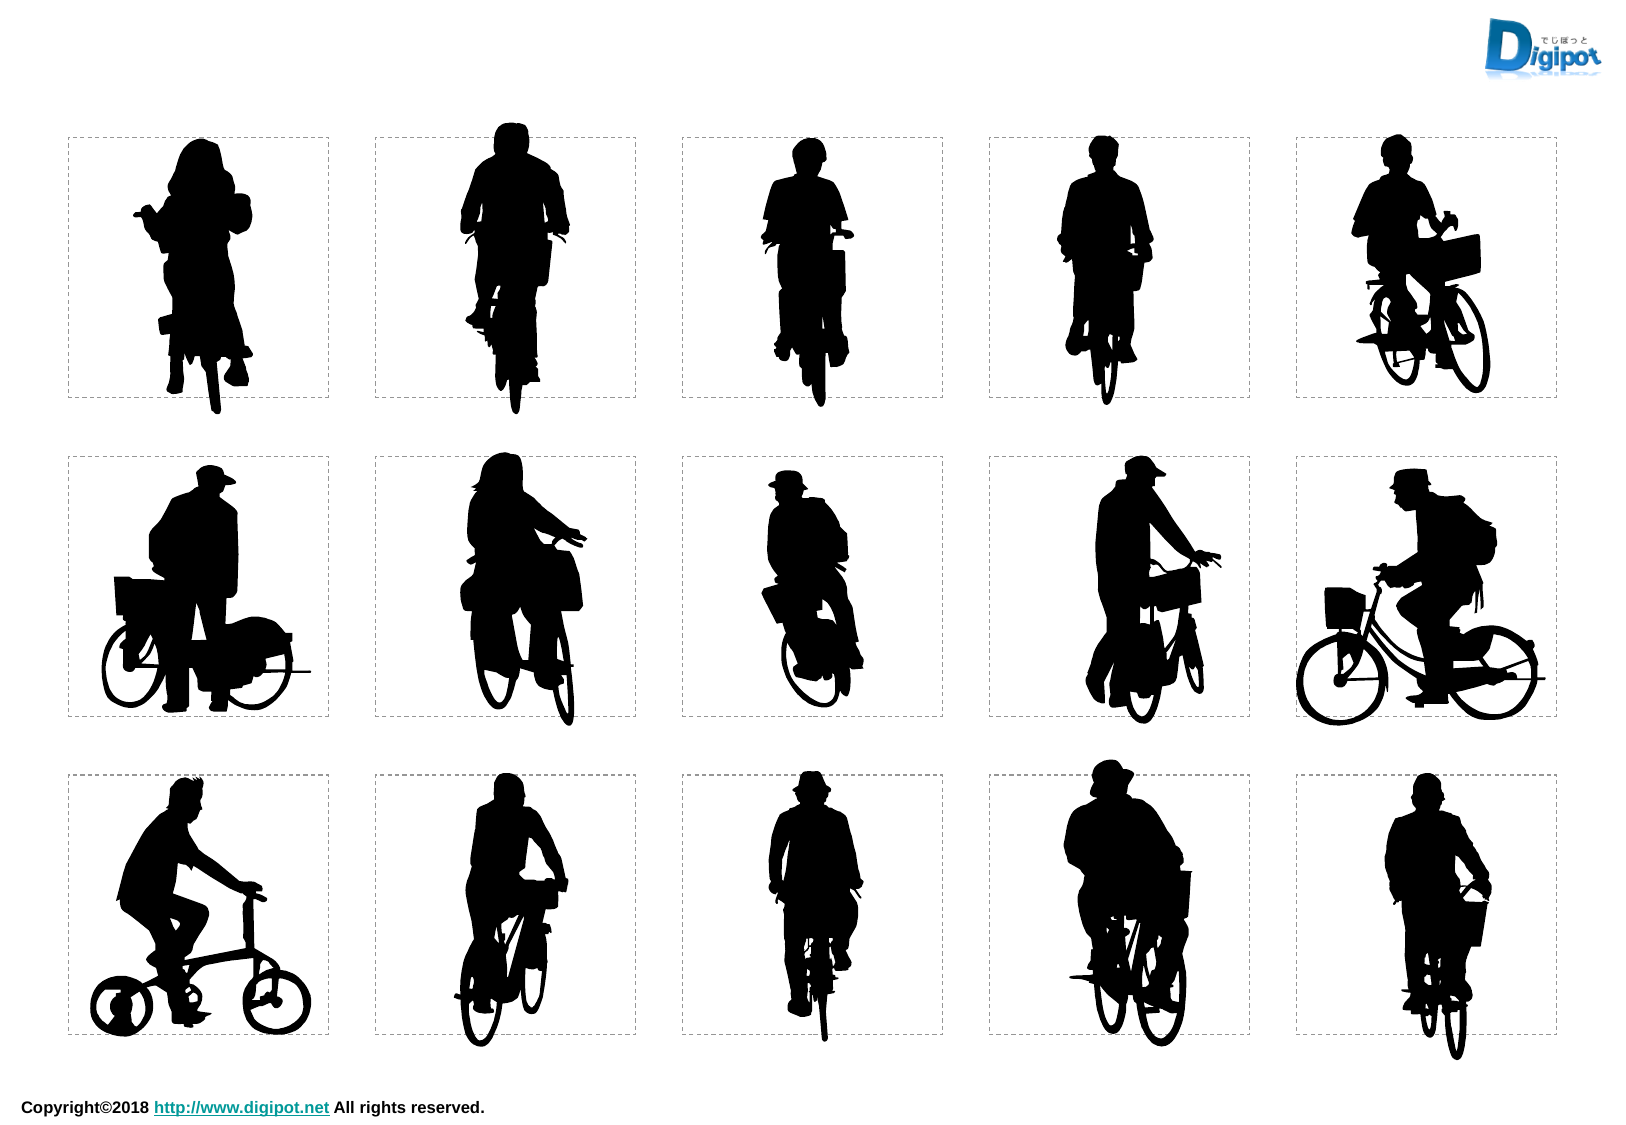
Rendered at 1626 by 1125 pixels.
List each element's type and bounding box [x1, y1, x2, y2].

text_box [1296, 468, 1546, 726]
text_box [101, 465, 312, 713]
text_box [1085, 455, 1222, 724]
text_box [1384, 773, 1492, 1061]
text_box [761, 470, 864, 708]
text_box [1063, 759, 1193, 1047]
text_box [1351, 134, 1491, 394]
text_box [1057, 135, 1154, 405]
text_box [768, 771, 864, 1042]
text_box [90, 776, 312, 1037]
text_box [760, 138, 855, 407]
text_box [460, 122, 571, 415]
picture [1485, 18, 1602, 82]
text_box [133, 138, 253, 415]
text_box [453, 773, 569, 1047]
text_box [460, 452, 588, 726]
